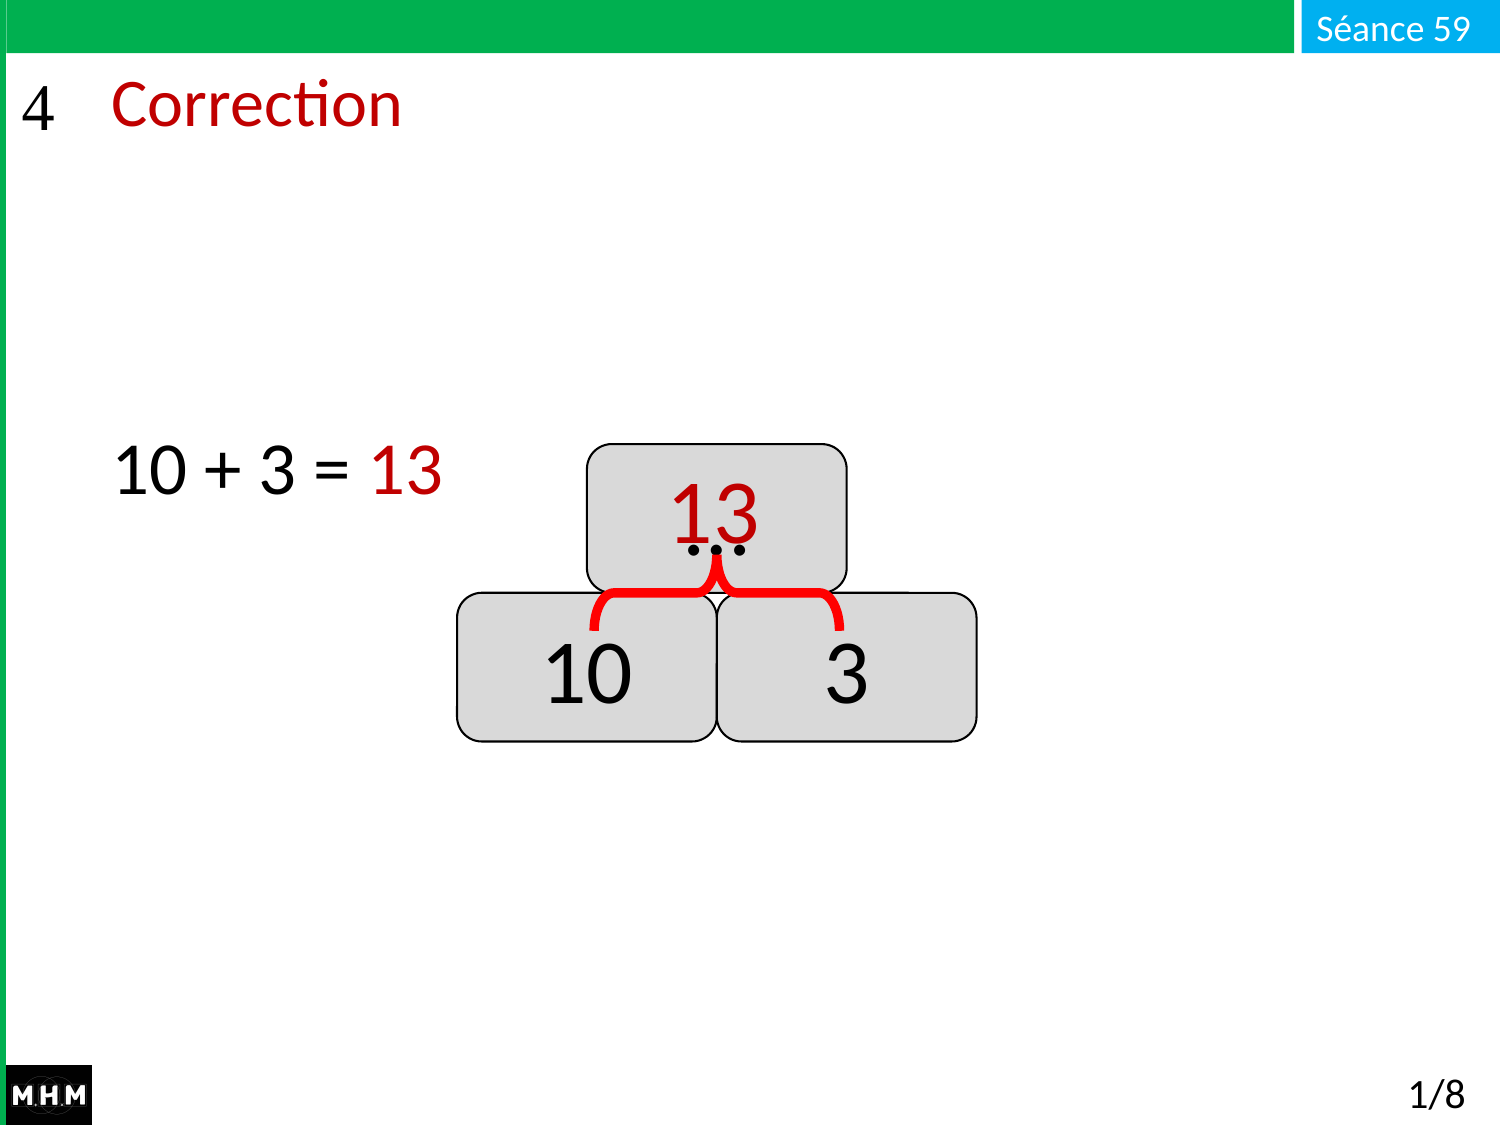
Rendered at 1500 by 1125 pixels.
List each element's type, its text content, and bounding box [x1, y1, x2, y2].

text_box [593, 569, 841, 631]
text_box 10 + 3 = 13 [96, 412, 478, 518]
text_box … [585, 443, 848, 594]
title Correction [96, 60, 1391, 150]
text_box 3 [715, 591, 978, 743]
text_box 13 [651, 444, 813, 569]
picture [6, 1065, 92, 1125]
text_box 10 [455, 591, 717, 743]
list 1/8 [1373, 1064, 1500, 1125]
